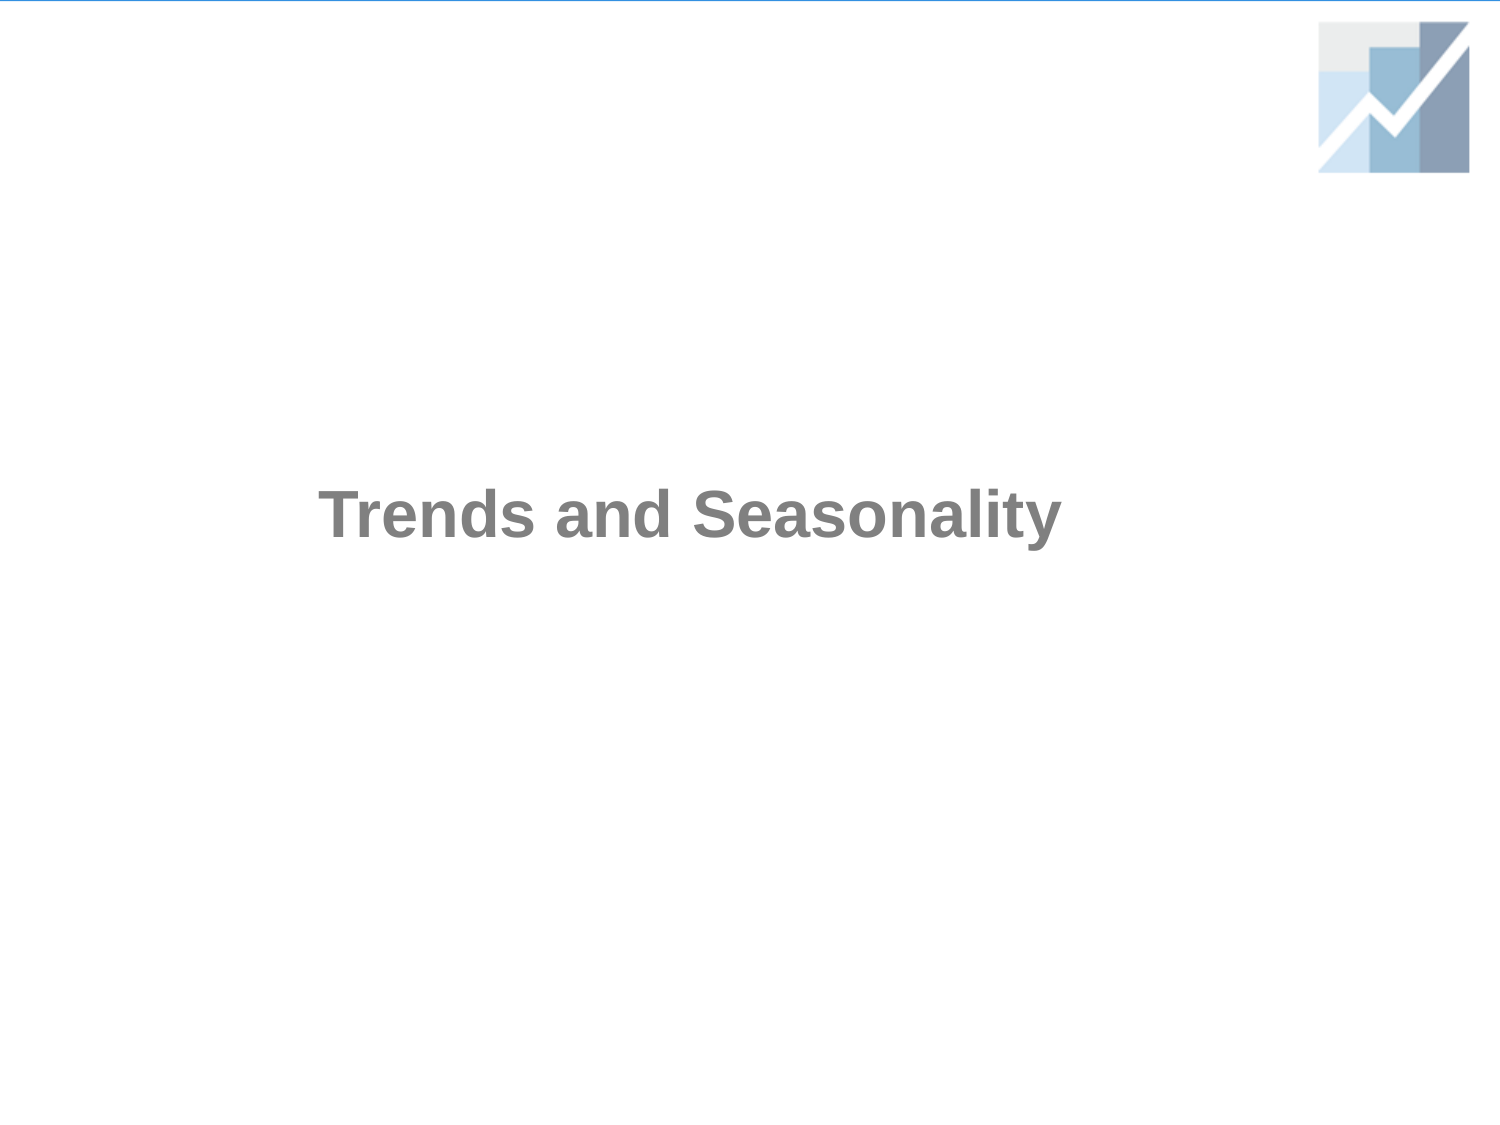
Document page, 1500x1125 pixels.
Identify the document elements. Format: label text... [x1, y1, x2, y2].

subtitle Trends and Seasonality [63, 463, 1318, 727]
picture [1300, 11, 1479, 181]
